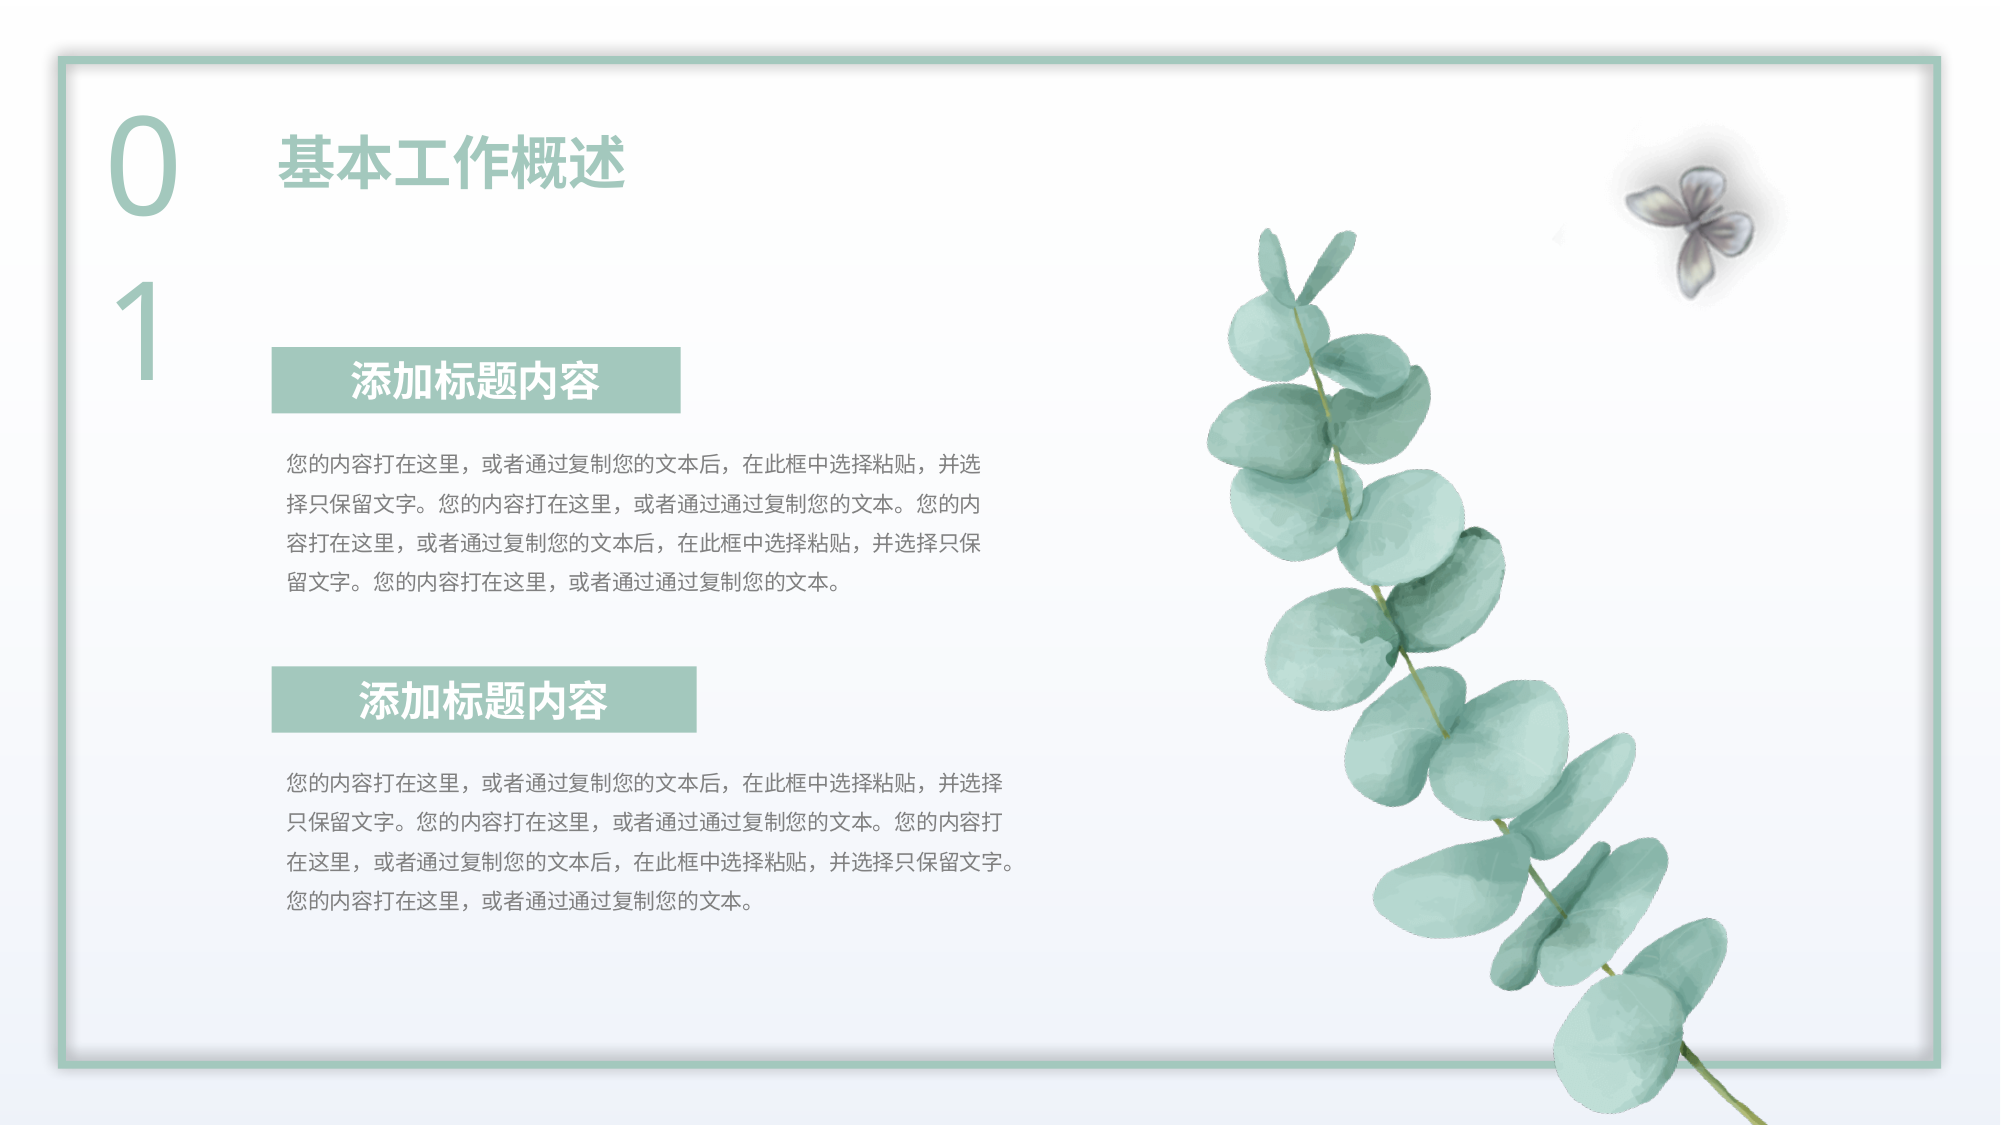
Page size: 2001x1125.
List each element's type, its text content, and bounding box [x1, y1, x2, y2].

text_box 您的内容打在这里，或者通过复制您的文本后，在此框中选择粘贴，并选择只保留文字。您的内容打在这里，或者通过通过复制您的文本。您的内容打在这里，或者通过复制您的文本后，在此框中选择粘贴，并选择只保留文字。您的内容打在这里，或者通过通过复制您的文本。 [271, 430, 1008, 603]
picture [1045, 54, 1976, 1125]
text_box 添加标题内容 [271, 346, 682, 414]
text_box 基本工作概述 [262, 118, 652, 204]
text_box 您的内容打在这里，或者通过复制您的文本后，在此框中选择粘贴，并选择只保留文字。您的内容打在这里，或者通过通过复制您的文本。您的内容打在这里，或者通过复制您的文本后，在此框中选择粘贴，并选择只保留文字。您的内容打在这里，或者通过通过复制您的文本。 [271, 749, 1037, 922]
text_box 01 [89, 70, 257, 415]
text_box 添加标题内容 [271, 665, 698, 734]
